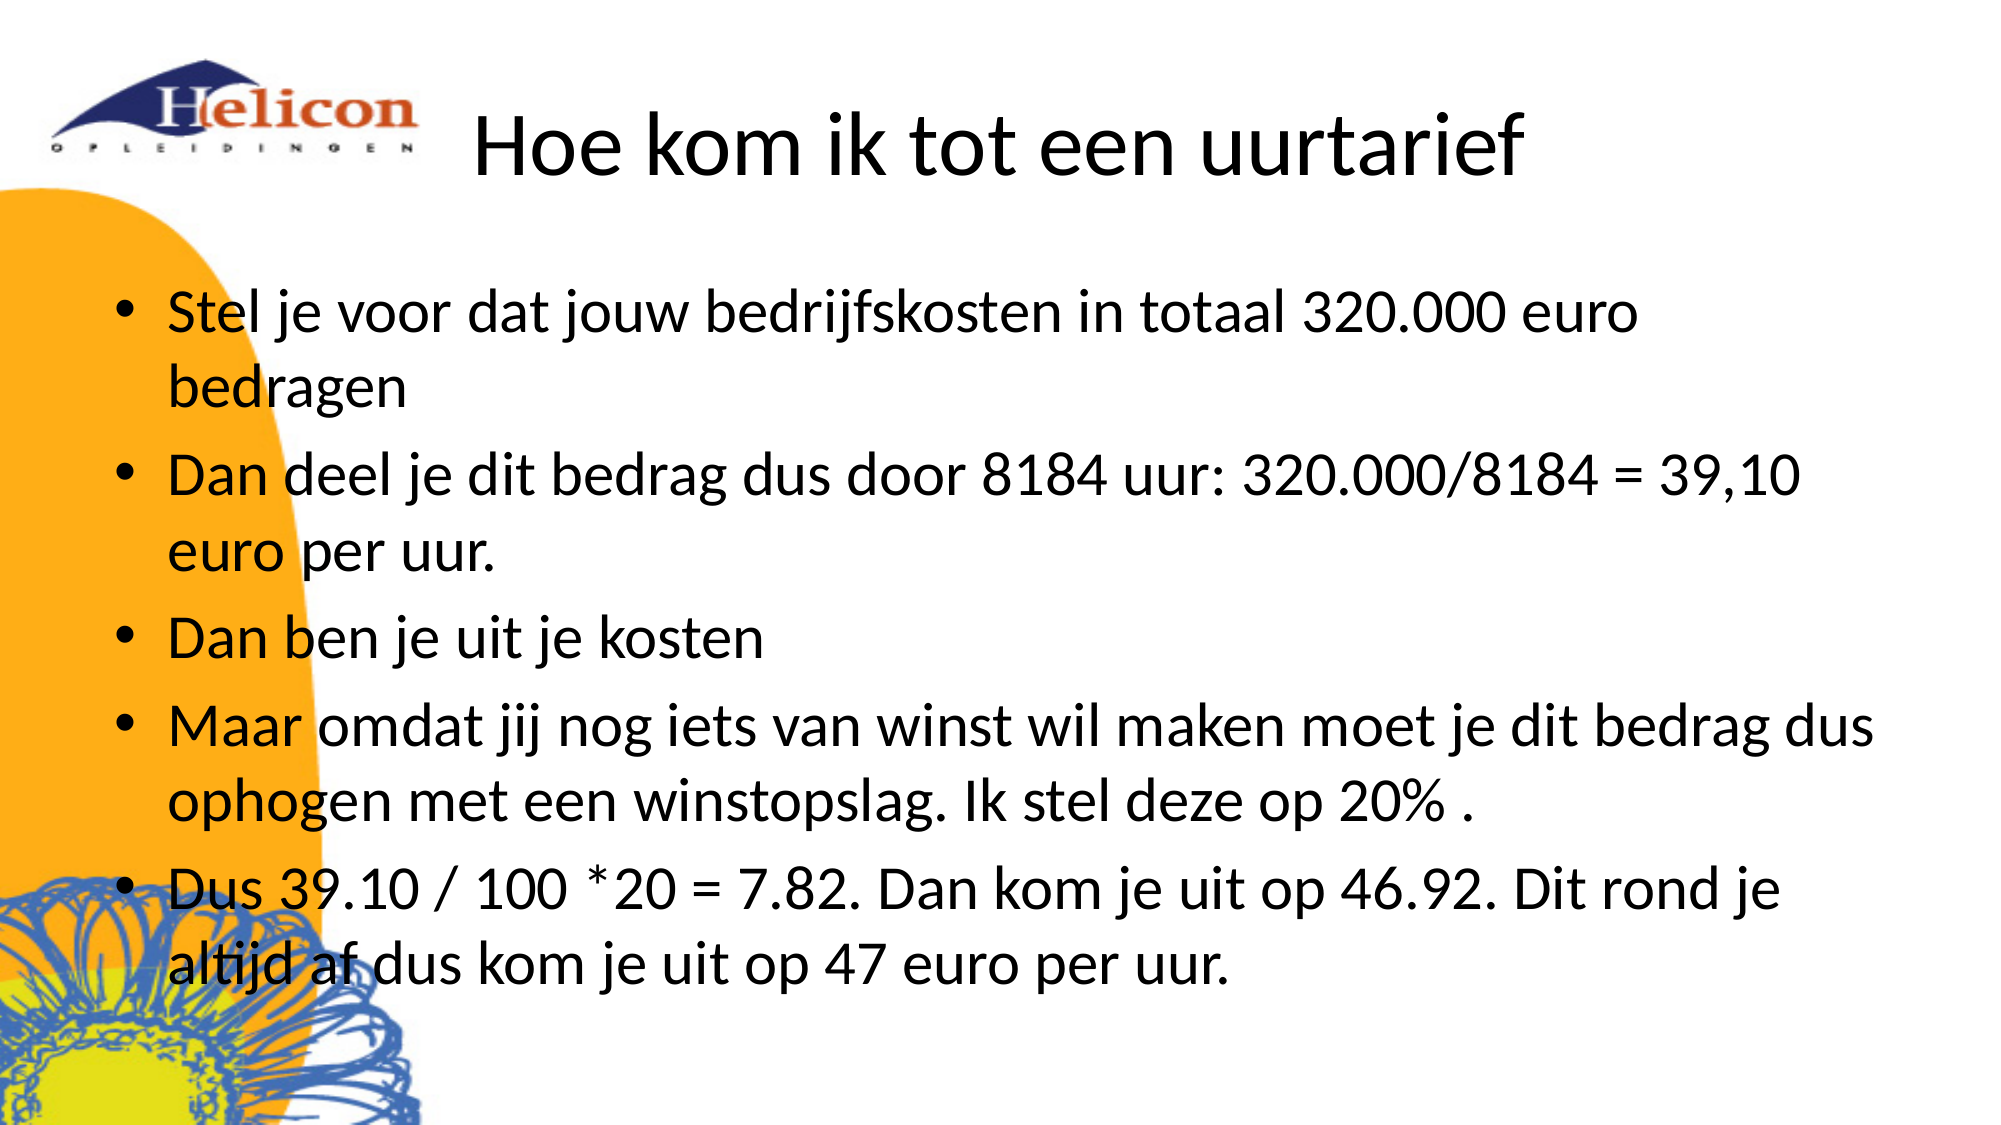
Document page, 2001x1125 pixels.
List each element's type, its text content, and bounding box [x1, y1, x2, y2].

title Hoe kom ik tot een uurtarief [99, 45, 1900, 233]
picture [0, 0, 2001, 1125]
list Stel je voor dat jouw bedrijfskosten in totaal 320.000 euro bedragen Dan deel je dit bedrag dus door 8184 uur: 320.000/8184 = 39,10 euro per uur. Dan ben je uit je kosten Maar omdat jij nog iets van winst wil maken moet je dit bedrag dus ophogen met een winstopslag. Ik stel deze op 20% . Dus 39.10 / 100 *20 = 7.82. Dan kom je uit op 46.92. Dit rond je altijd af dus kom je uit op 47 euro per uur. [99, 262, 1900, 1005]
